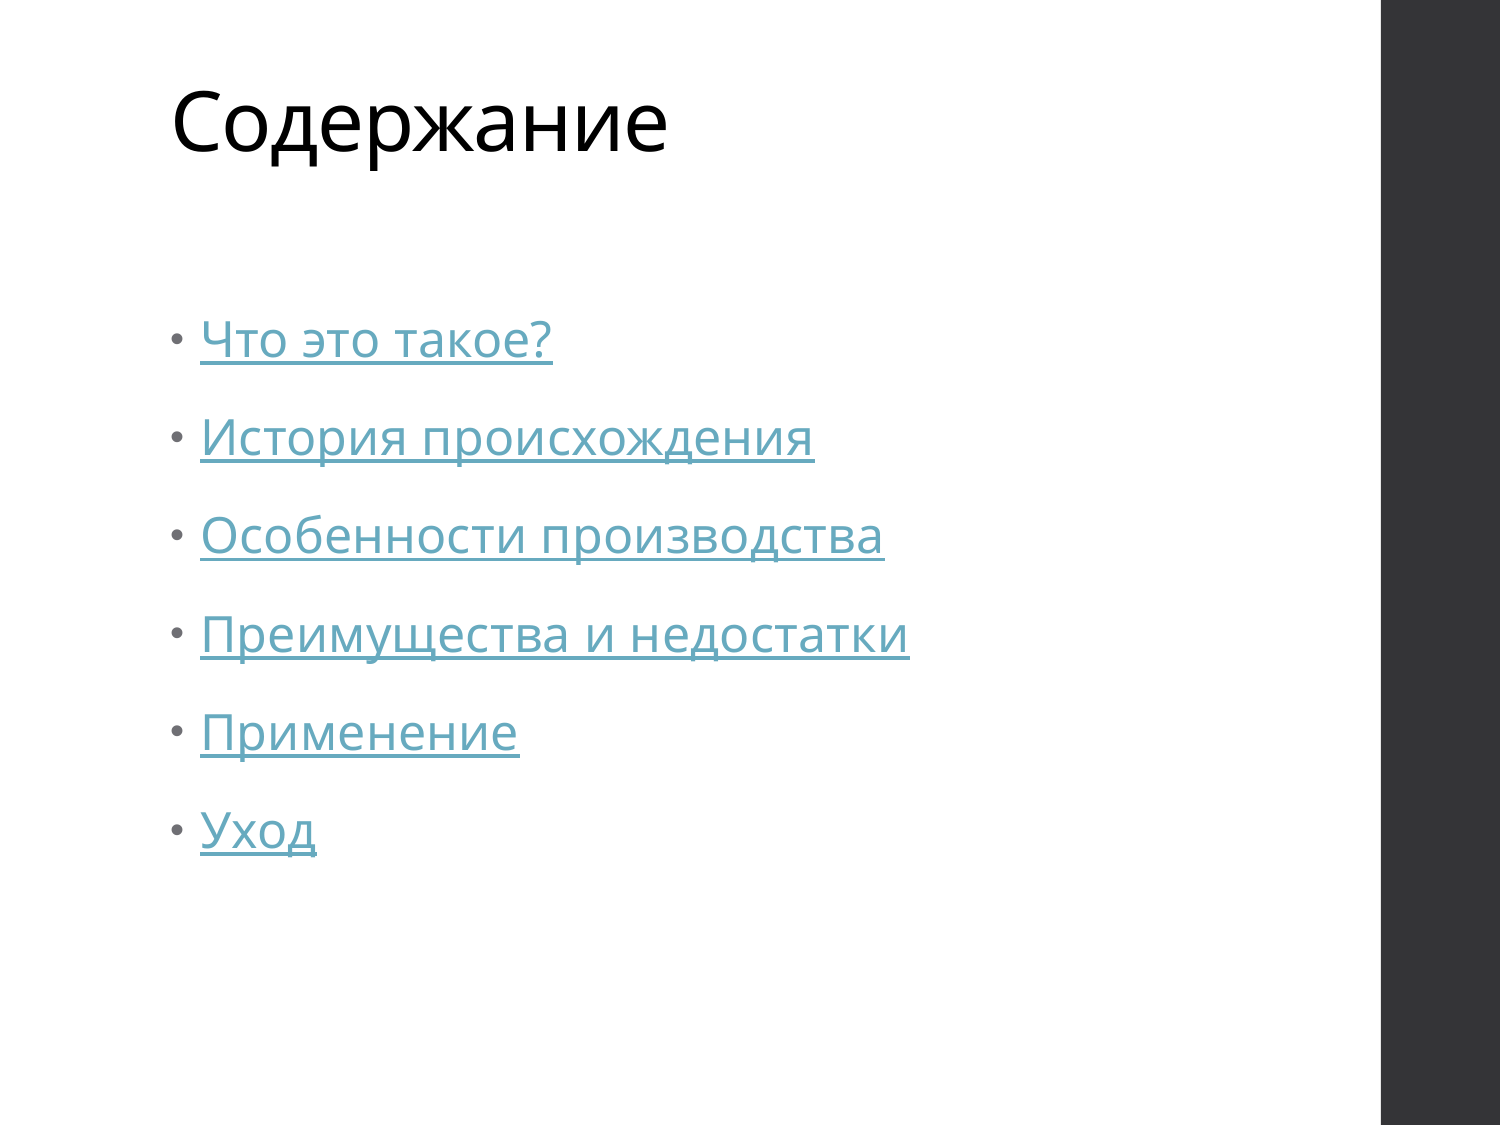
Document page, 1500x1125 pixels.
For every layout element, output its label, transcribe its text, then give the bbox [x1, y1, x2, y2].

title Содержание [155, 60, 1348, 278]
list Что это такое? История происхождения Особенности производства Преимущества и недостатки Применение Уход [155, 299, 1213, 1014]
